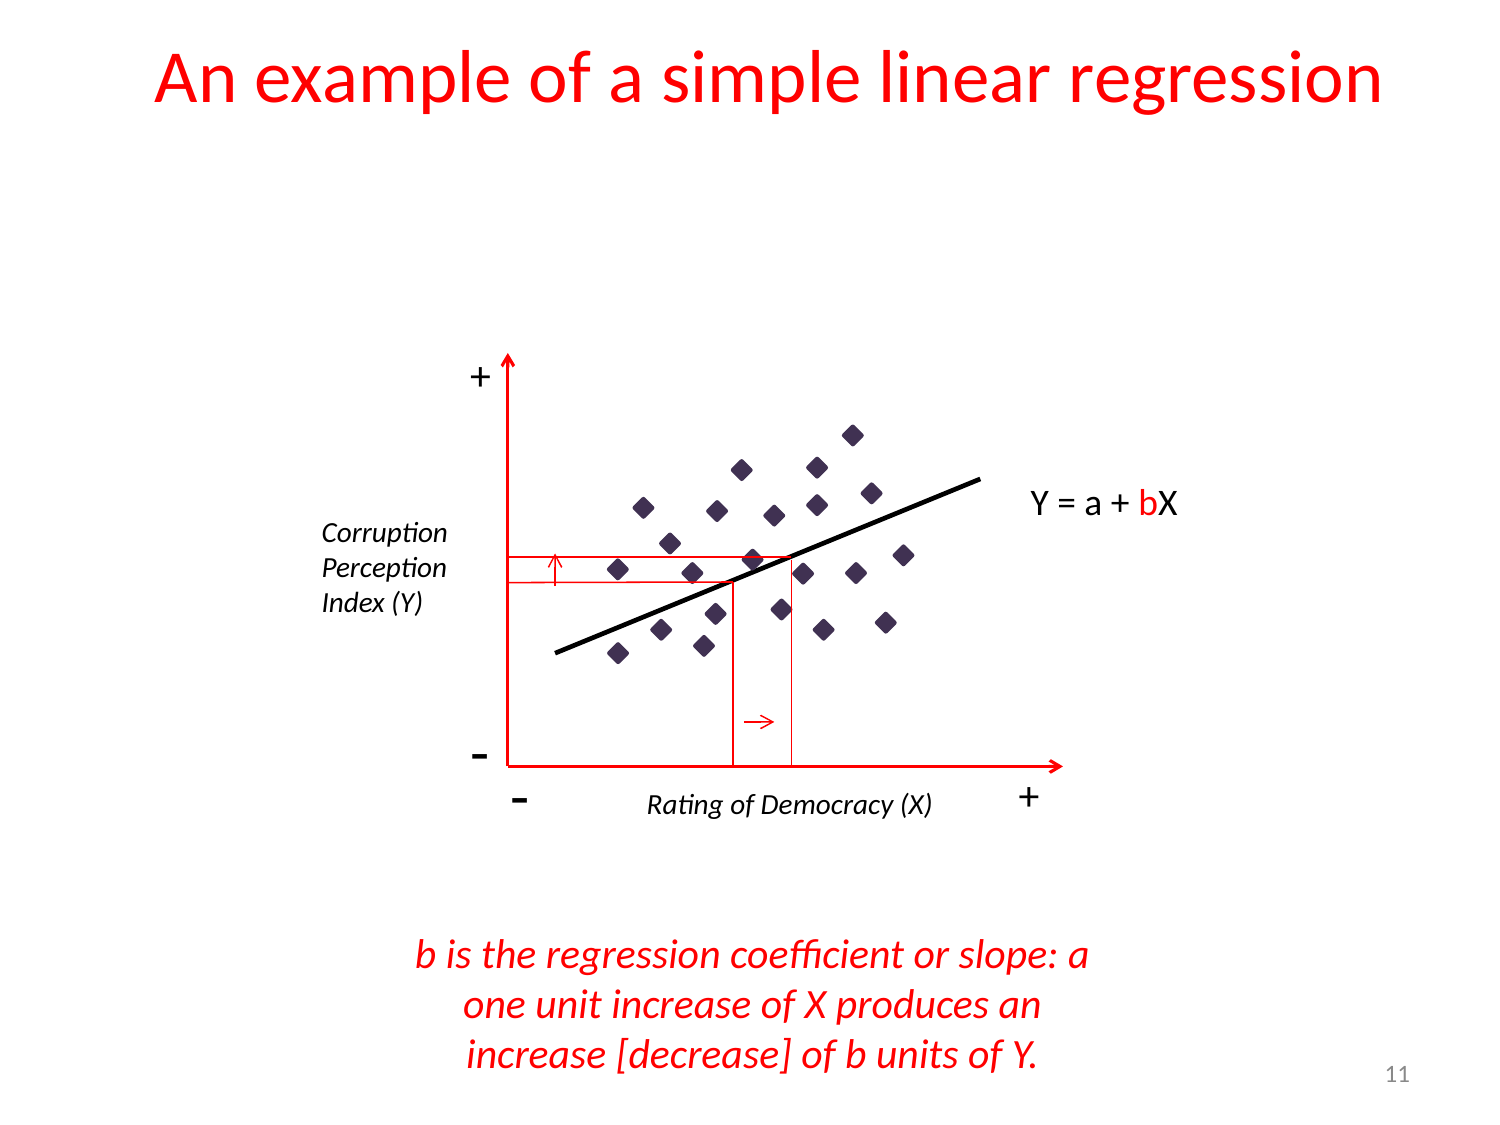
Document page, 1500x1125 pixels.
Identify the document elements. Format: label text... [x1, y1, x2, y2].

text_box Corruption Perception Index (Y) [306, 506, 450, 626]
slide_number 11 [1074, 1042, 1425, 1103]
text_box Y = a + bX [1080, 470, 1353, 530]
title An example of a simple linear regression [75, 13, 1465, 132]
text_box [455, 340, 1076, 838]
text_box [554, 478, 981, 654]
text_box b is the regression coefficient or slope: a one unit increase of X produces an increase [decrease] of b units of Y. [395, 919, 1110, 1085]
